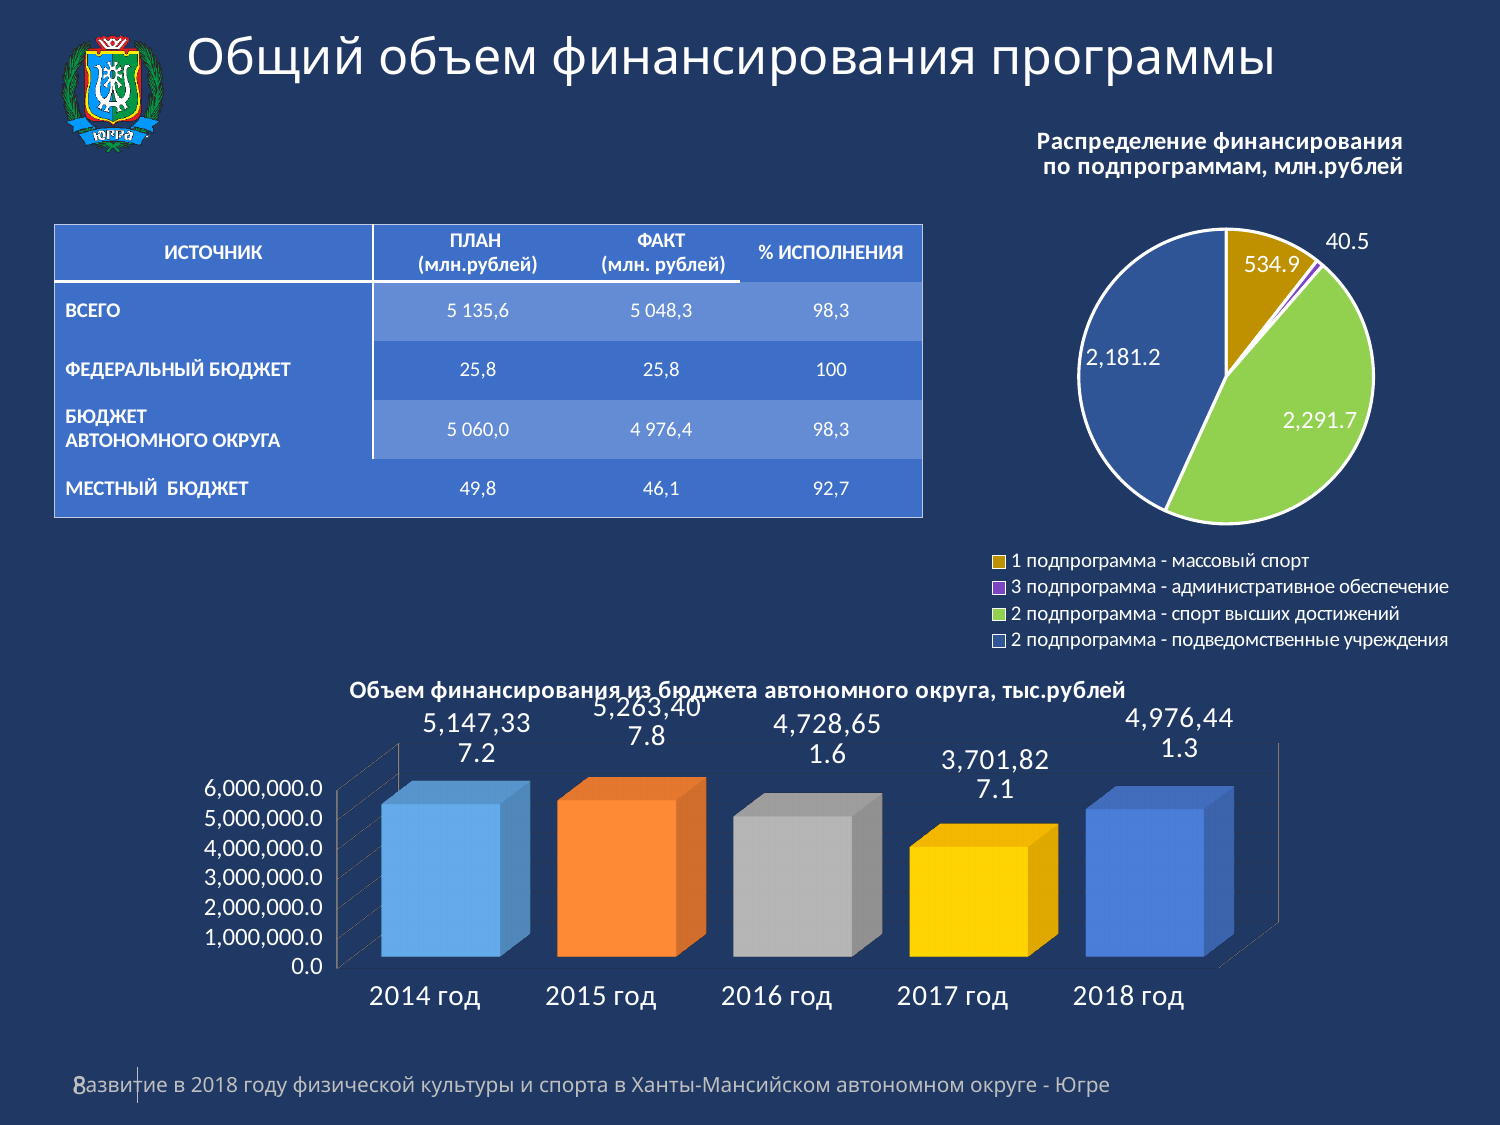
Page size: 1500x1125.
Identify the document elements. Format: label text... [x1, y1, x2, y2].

text_box [0, 1027, 1500, 1125]
chart [0, 104, 1500, 1027]
table_cell 25,8 [583, 341, 740, 400]
table_cell 25,8 [374, 341, 583, 400]
table_cell 98,3 [740, 282, 872, 341]
table_cell 49,8 [373, 459, 583, 517]
table_cell ФЕДЕРАЛЬНЫЙ БЮДЖЕТ [55, 341, 372, 400]
table_cell ВСЕГО [55, 283, 372, 341]
text_box Общий объем финансирования программы [172, 17, 1478, 93]
table_cell 100 [740, 341, 872, 400]
table_cell 4 976,4 [583, 400, 740, 459]
table_cell МЕСТНЫЙ БЮДЖЕТ [55, 459, 373, 517]
table_cell 92,7 [740, 459, 872, 517]
table_header ПЛАН (млн.рублей) [374, 225, 583, 280]
table_cell БЮДЖЕТ АВТОНОМНОГО ОКРУГА [55, 400, 372, 459]
table_header ФАКТ (млн. рублей) [583, 225, 740, 280]
text_box [0, 0, 1500, 657]
table_cell 98,3 [740, 400, 872, 459]
table_header % ИСПОЛНЕНИЯ [740, 225, 872, 282]
table_cell 46,1 [583, 459, 740, 517]
text_box Развитие в 2018 году физической культуры и спорта в Ханты-Мансийском автономном округе - Югре [52, 1064, 1125, 1105]
table_cell 5 048,3 [583, 283, 740, 341]
table_cell 5 135,6 [374, 283, 583, 341]
table_header ИСТОЧНИК [55, 225, 372, 280]
picture [60, 35, 165, 153]
table_cell 5 060,0 [374, 400, 583, 459]
